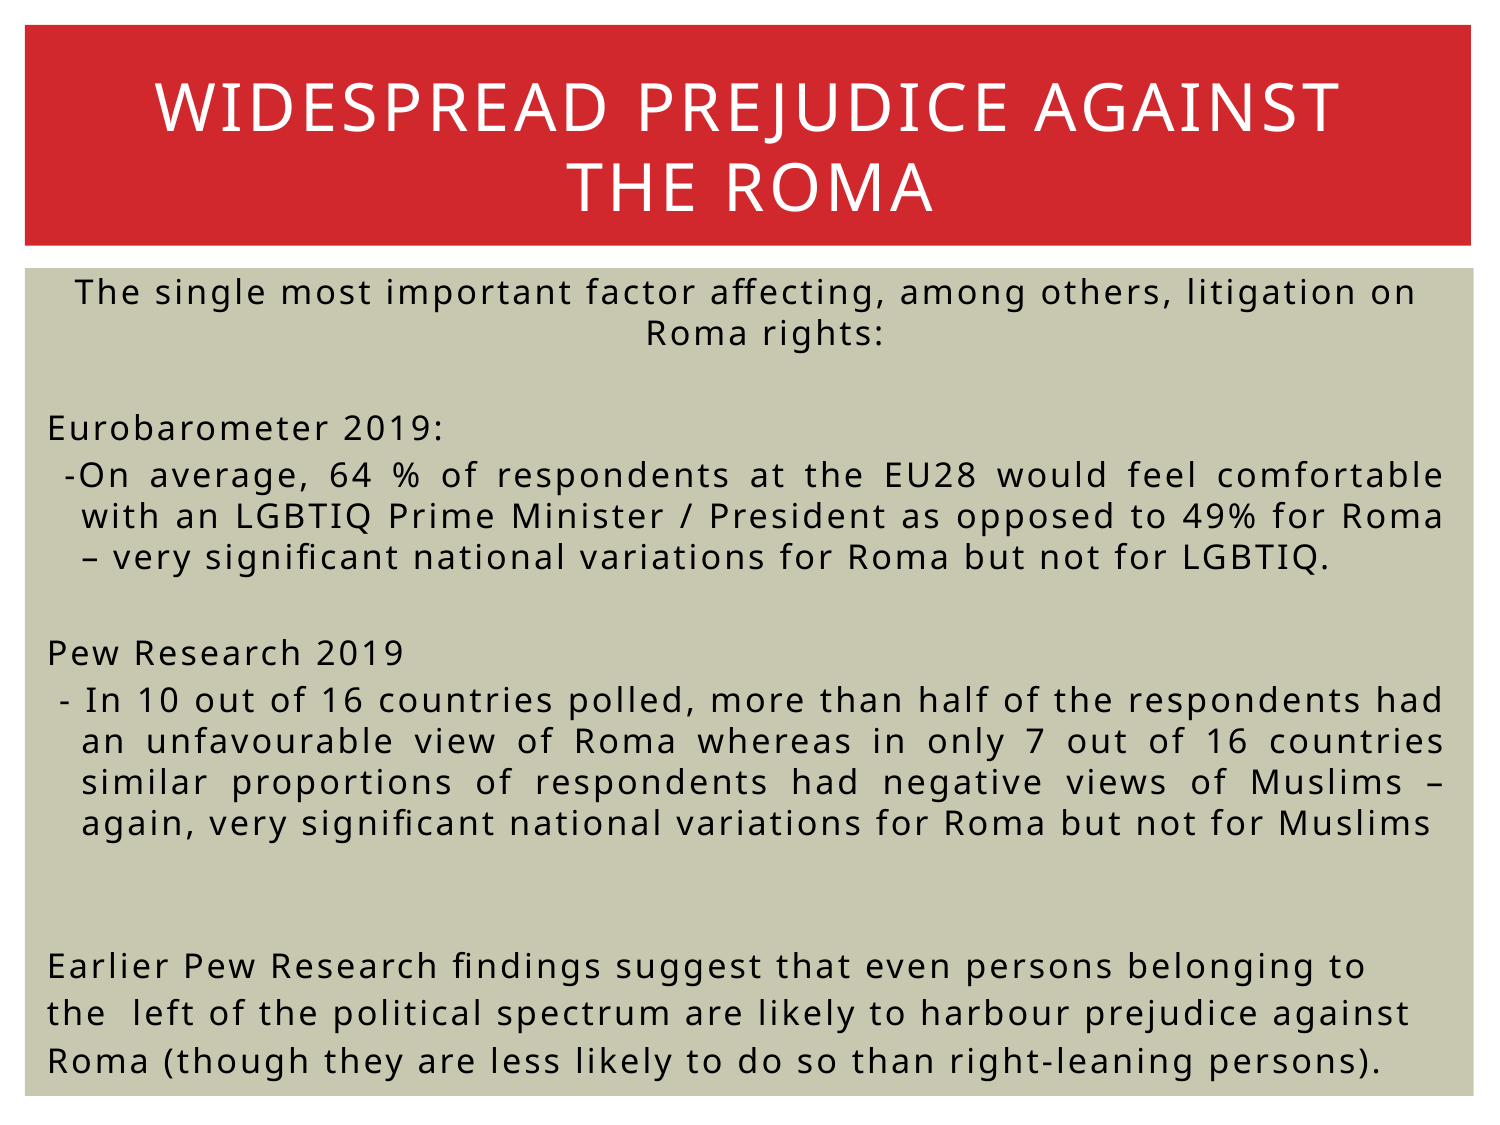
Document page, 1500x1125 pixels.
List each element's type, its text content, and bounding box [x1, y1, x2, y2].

list The single most important factor affecting, among others, litigation on Roma rights: Eurobarometer 2019: -On average, 64 % of respondents at the EU28 would feel comfortable with an LGBTIQ Prime Minister / President as opposed to 49% for Roma – very significant national variations for Roma but not for LGBTIQ. Pew Research 2019 - In 10 out of 16 countries polled, more than half of the respondents had an unfavourable view of Roma whereas in only 7 out of 16 countries similar proportions of respondents had negative views of Muslims – again, very significant national variations for Roma but not for Muslims Earlier Pew Research findings suggest that even persons belonging to the left of the political spectrum are likely to harbour prejudice against Roma (though they are less likely to do so than right-leaning persons). [24, 262, 1463, 1100]
title Widespread prejudice against the Roma [62, 58, 1438, 232]
